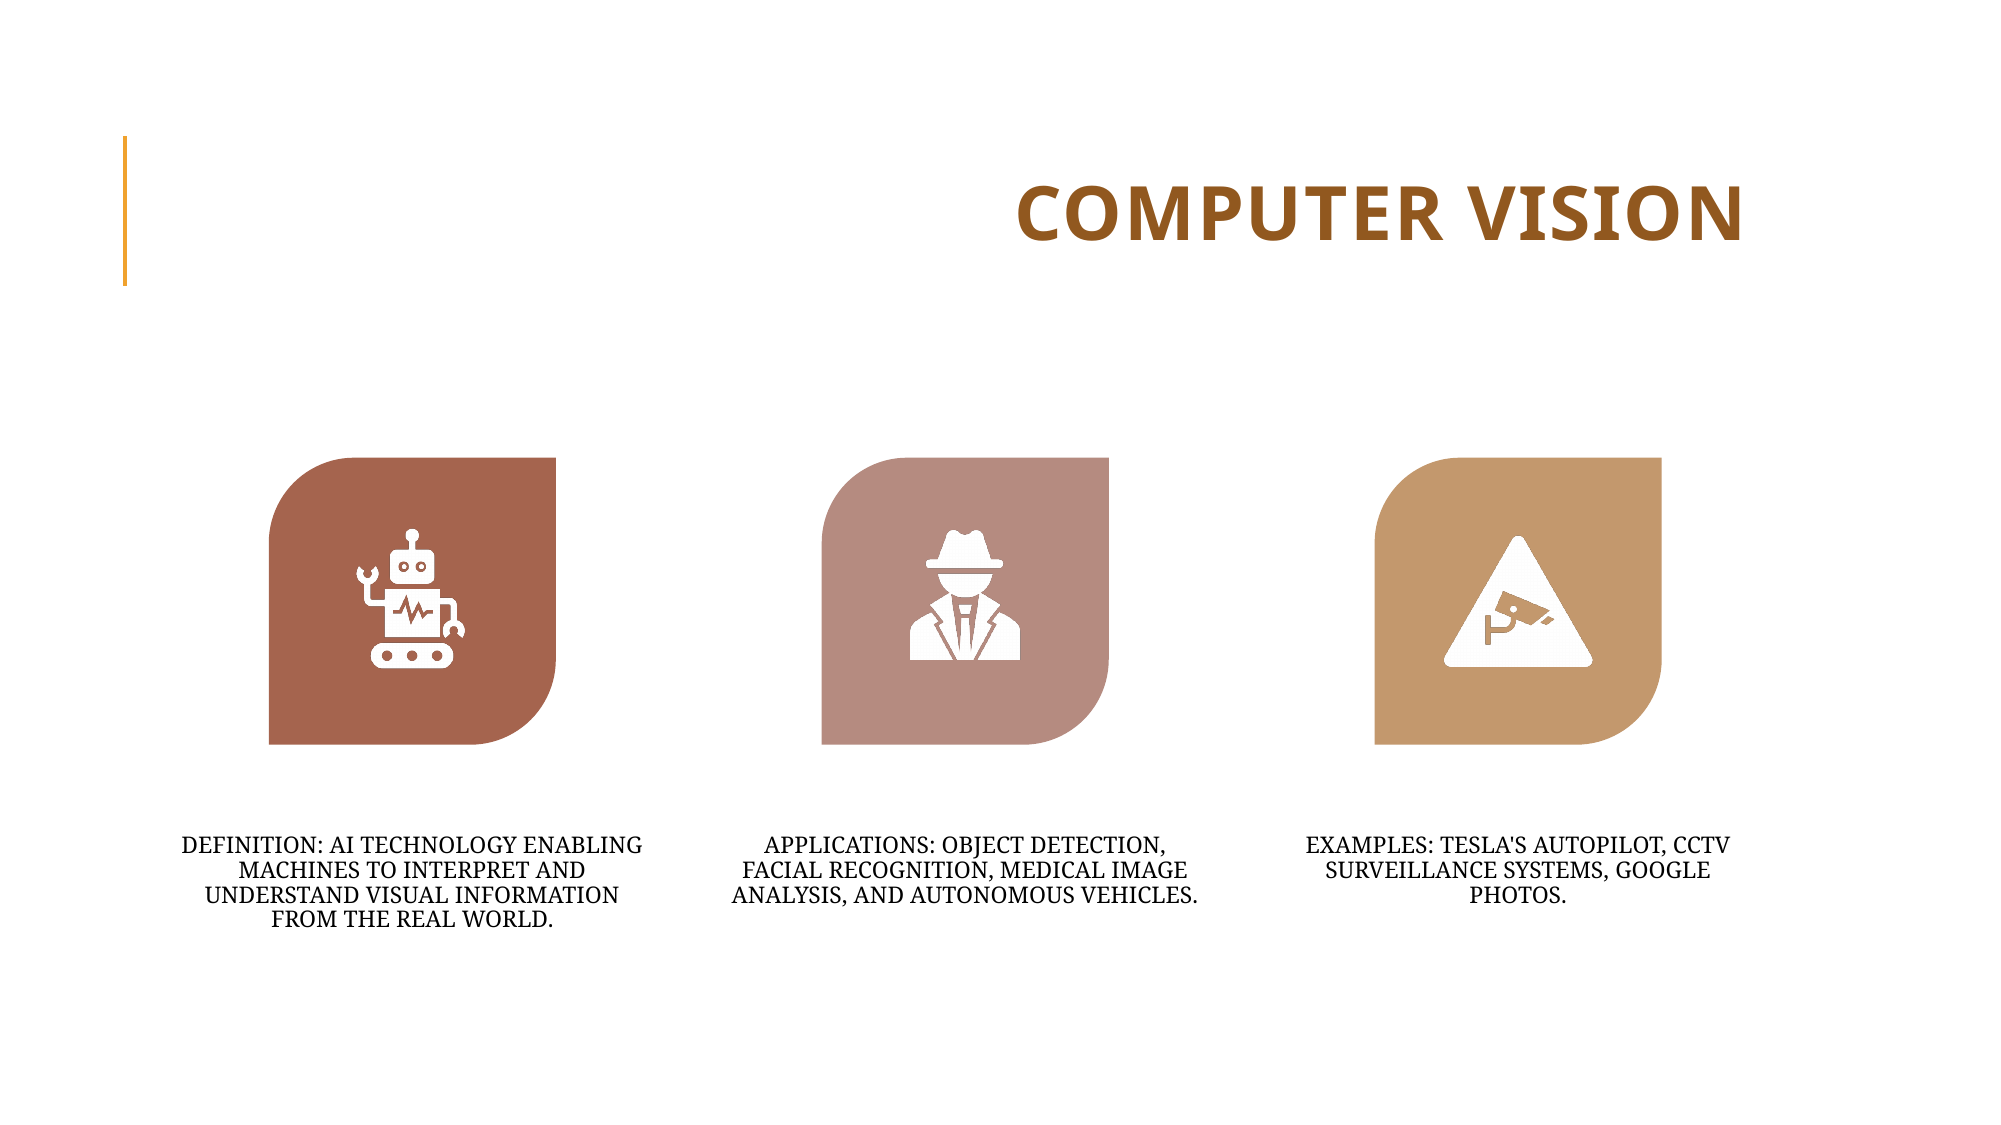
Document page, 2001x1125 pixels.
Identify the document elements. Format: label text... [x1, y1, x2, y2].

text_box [167, 374, 1763, 1036]
title Computer Vision [168, 96, 1763, 342]
